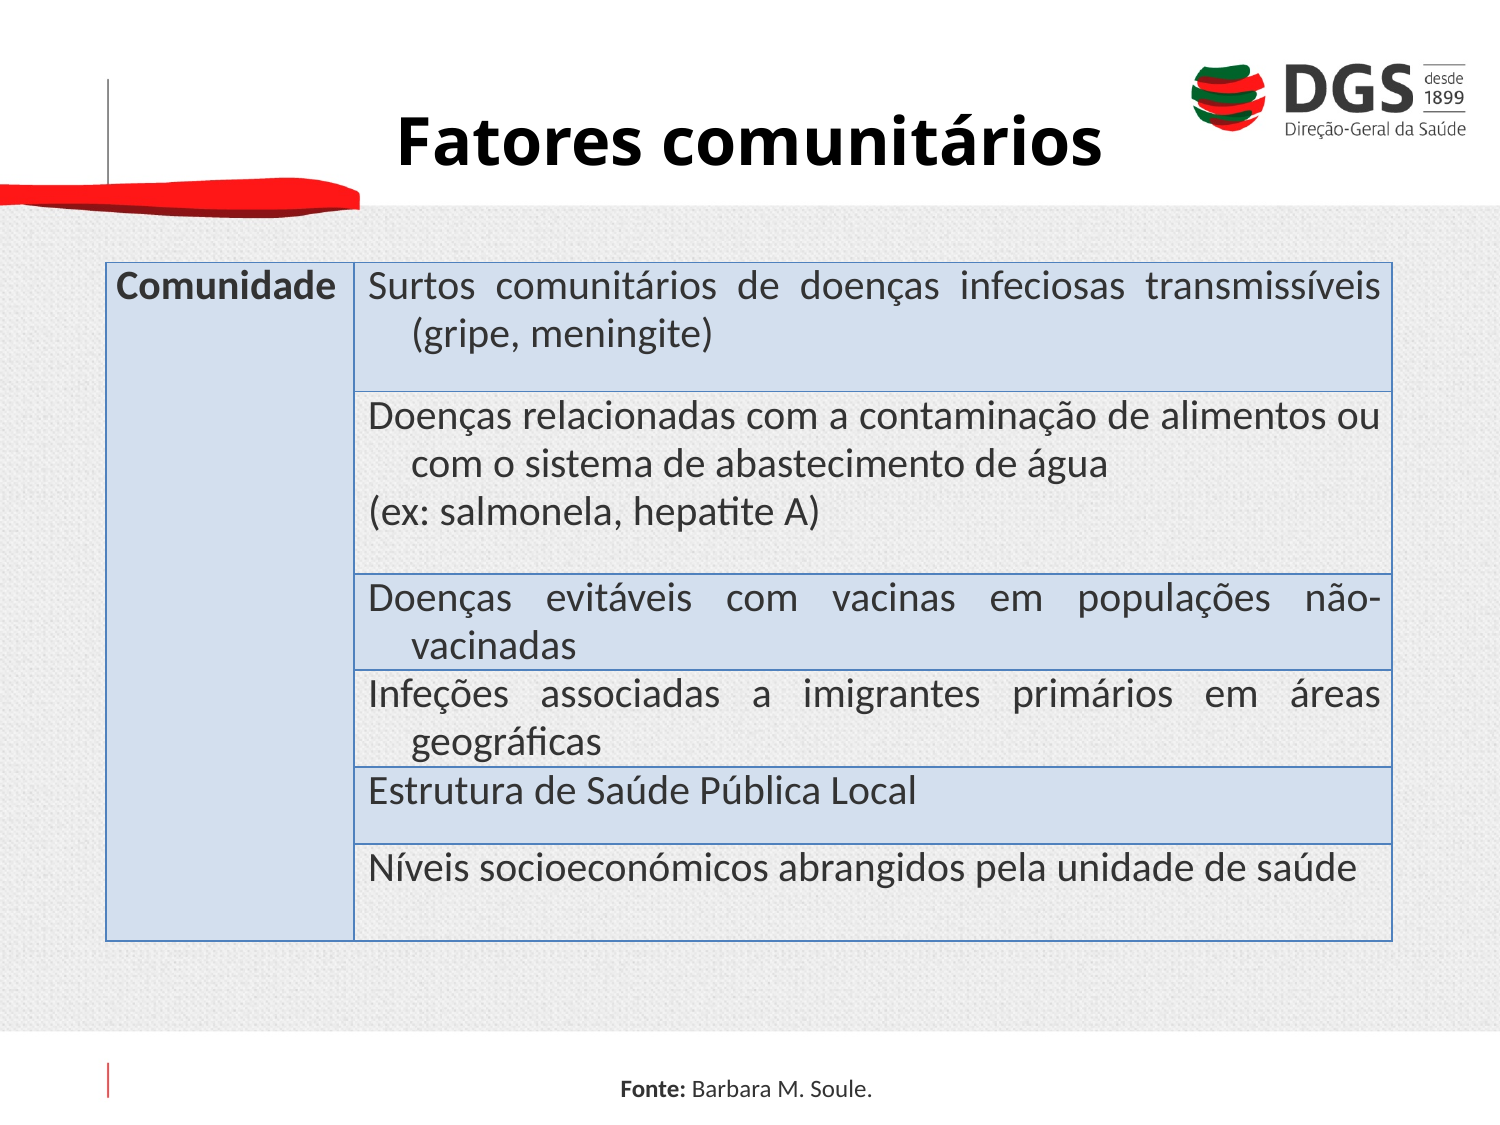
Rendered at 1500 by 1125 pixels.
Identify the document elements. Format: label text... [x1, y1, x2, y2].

table_header Comunidade [107, 263, 353, 940]
table_cell Doenças evitáveis com vacinas em populações não-vacinadas [355, 575, 1391, 669]
text_box Fonte: Barbara M. Soule. [605, 1065, 895, 1110]
picture [0, 0, 1500, 1125]
table_header Surtos comunitários de doenças infeciosas transmissíveis (gripe, meningite) [355, 263, 1391, 391]
table_cell Doenças relacionadas com a contaminação de alimentos ou com o sistema de abastecimento de água (ex: salmonela, hepatite A) [355, 392, 1391, 573]
table_cell Estrutura de Saúde Pública Local [355, 768, 1391, 843]
title Fatores comunitários [74, 44, 1426, 233]
table_cell Infeções associadas a imigrantes primários em áreas geográficas [355, 671, 1391, 766]
table_cell Níveis socioeconómicos abrangidos pela unidade de saúde [355, 845, 1391, 940]
